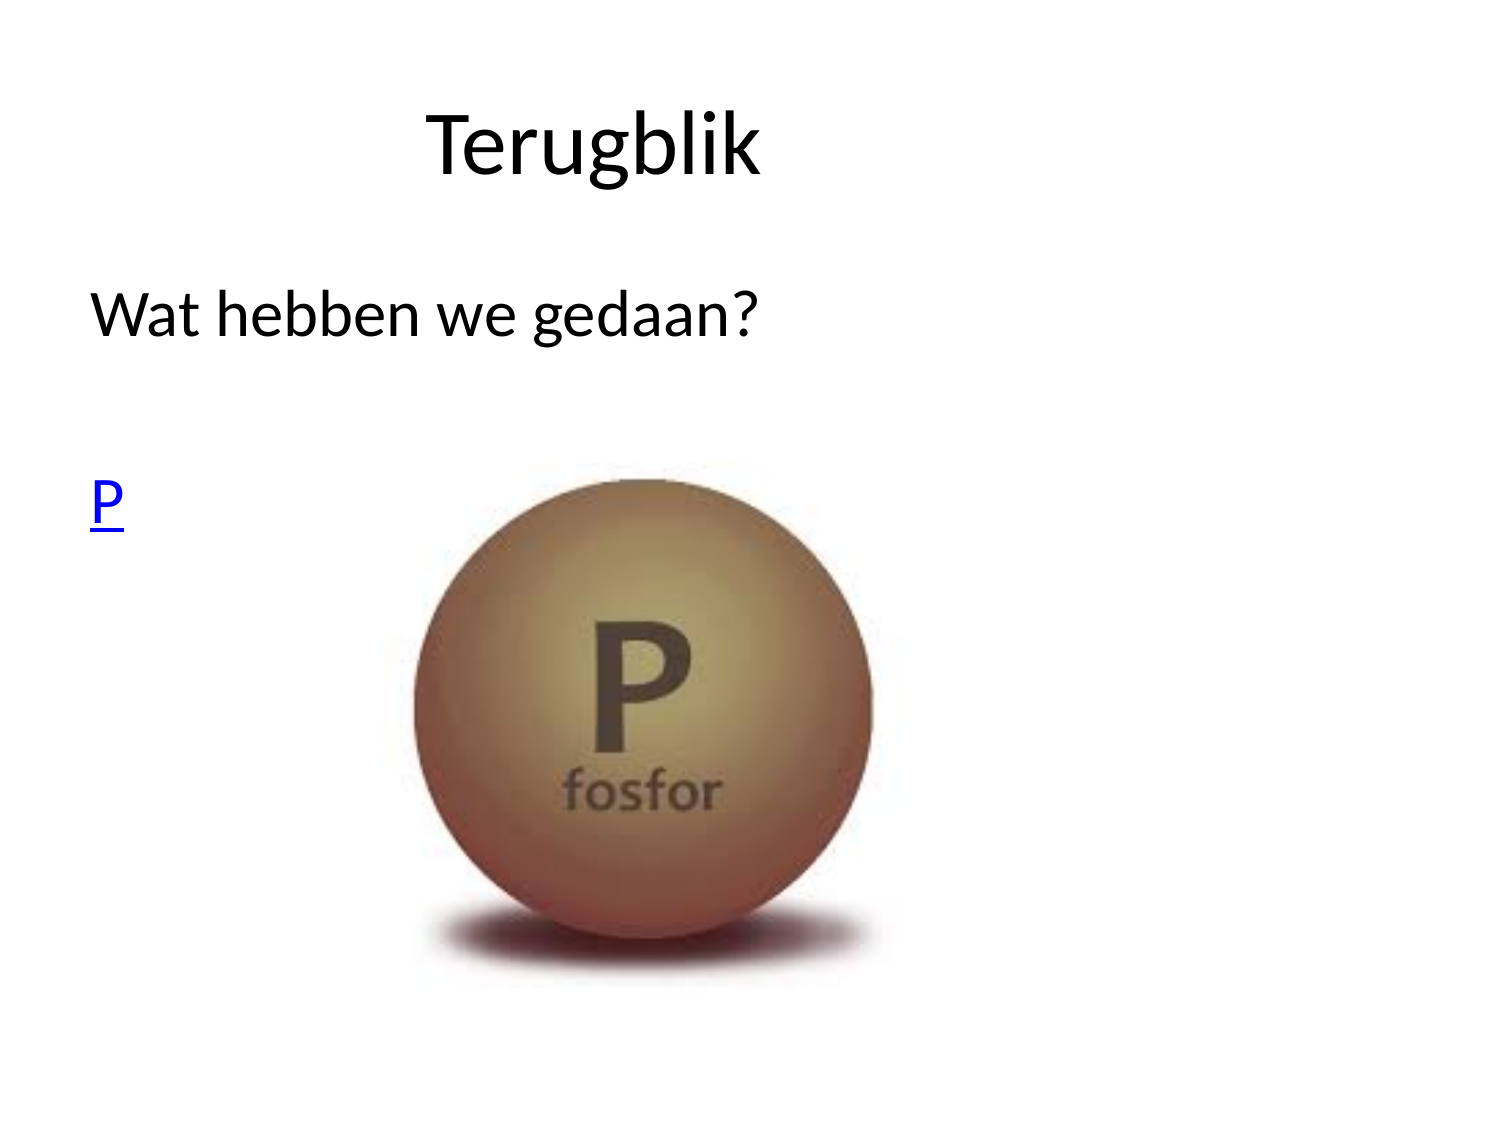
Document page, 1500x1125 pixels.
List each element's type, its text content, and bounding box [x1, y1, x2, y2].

list Wat hebben we gedaan? P [75, 262, 1425, 1005]
picture [336, 420, 951, 1036]
title Terugblik [75, 42, 1113, 233]
